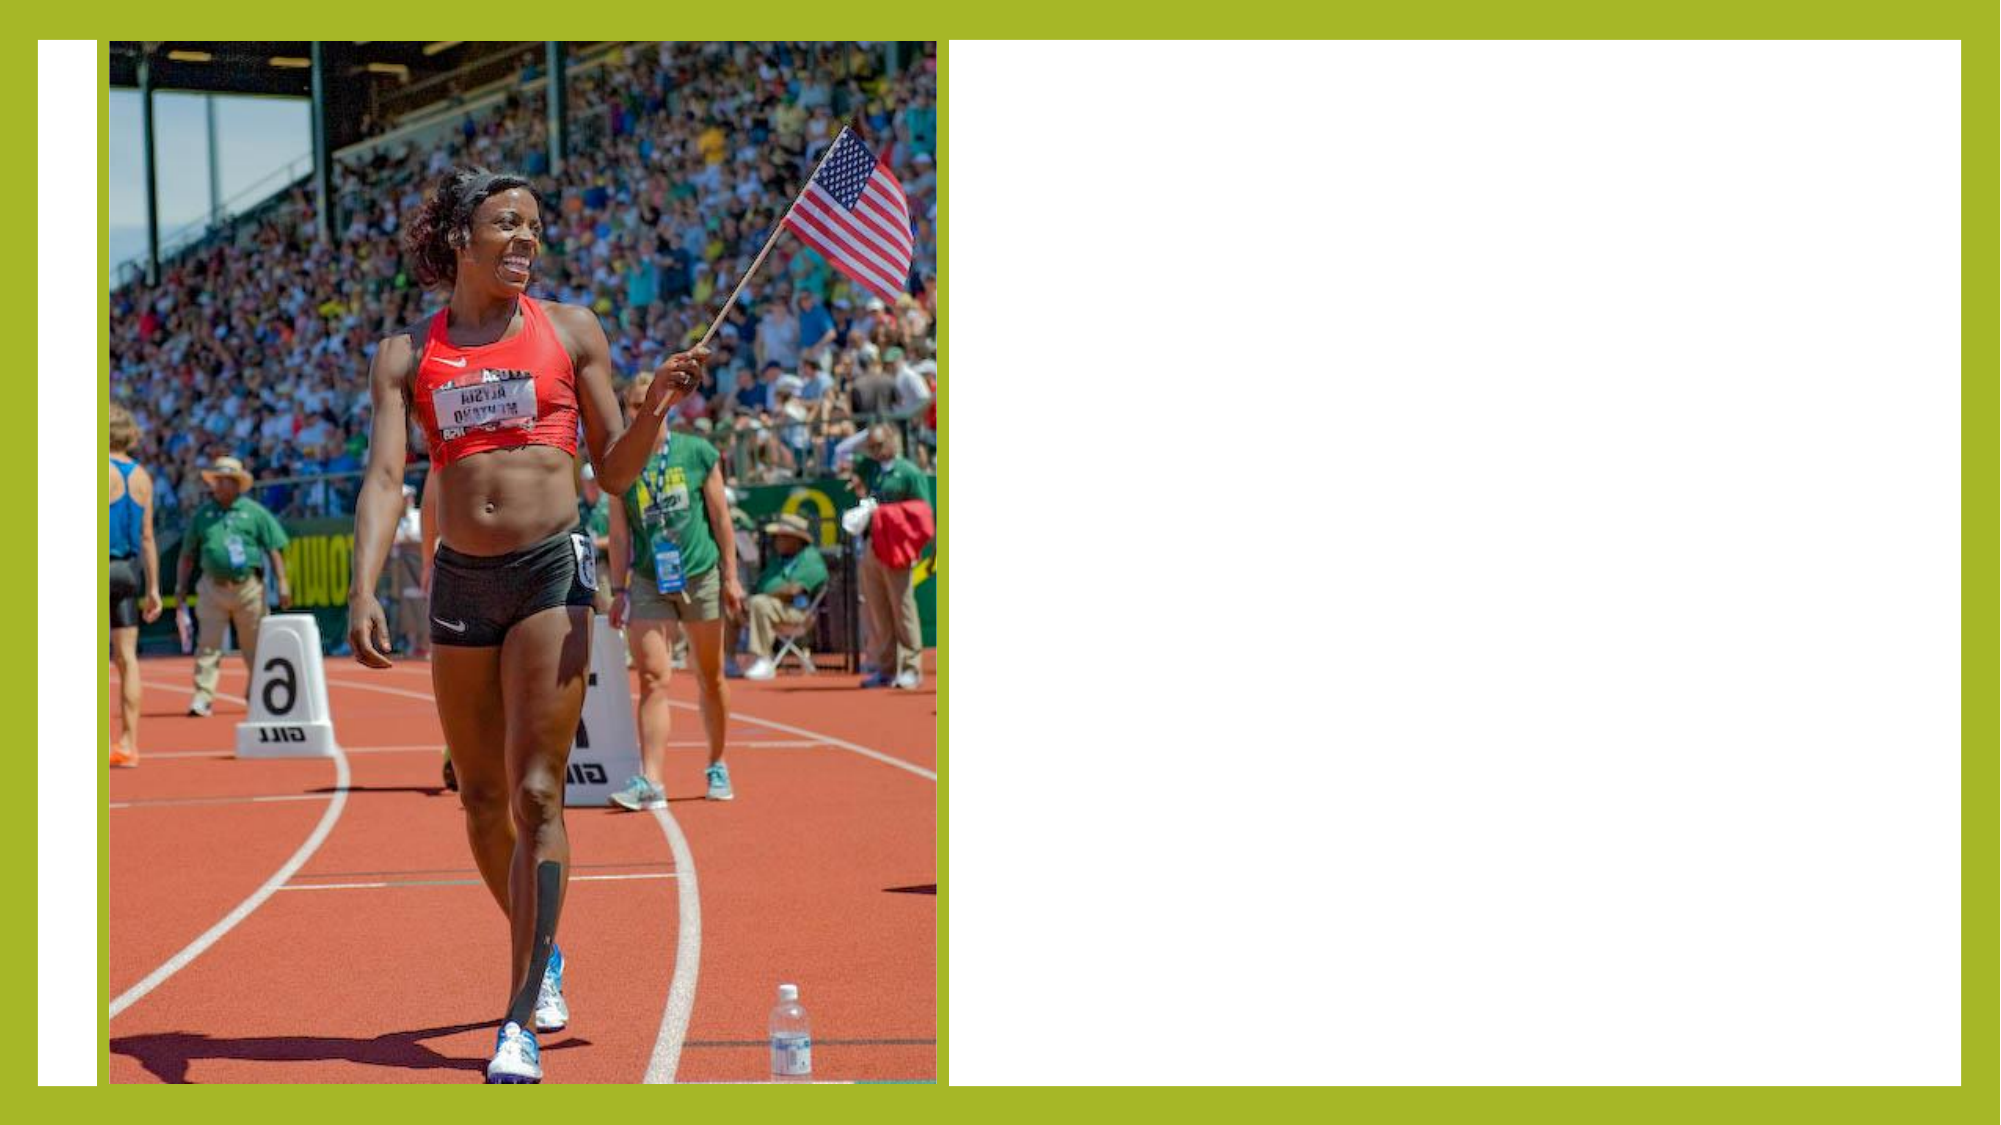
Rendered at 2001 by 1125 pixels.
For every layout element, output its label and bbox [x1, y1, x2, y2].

picture [108, 40, 937, 1084]
